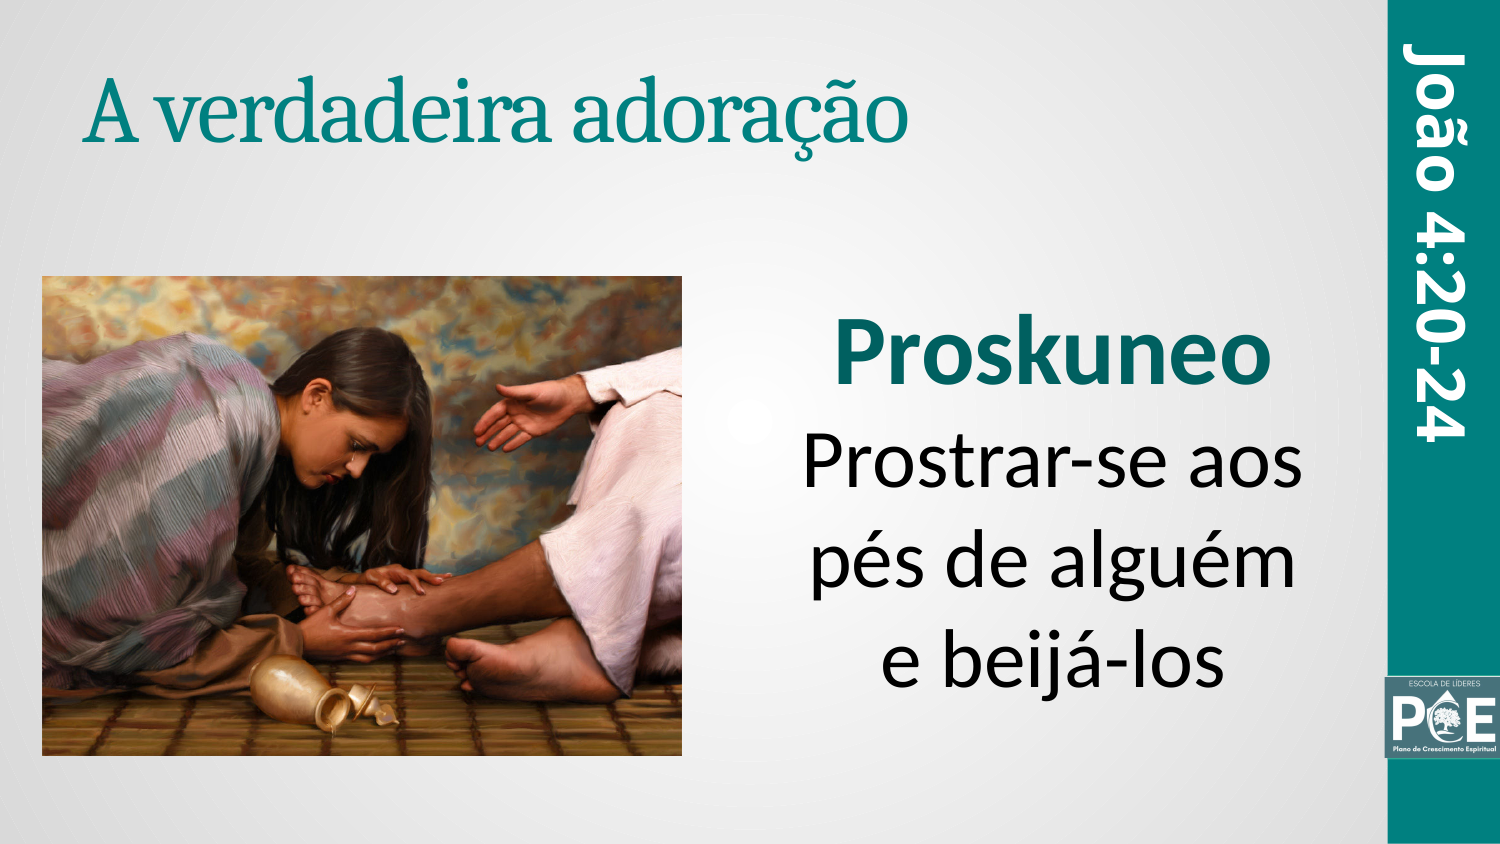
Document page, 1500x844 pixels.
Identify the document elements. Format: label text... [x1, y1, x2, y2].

text_box Proskuneo Prostrar-se aos pés de alguém e beijá-los [789, 276, 1318, 712]
picture [42, 276, 682, 757]
title A verdadeira adoração [74, 33, 1326, 175]
picture [1384, 676, 1500, 758]
text_box João 4:20-24 [1397, 42, 1492, 452]
